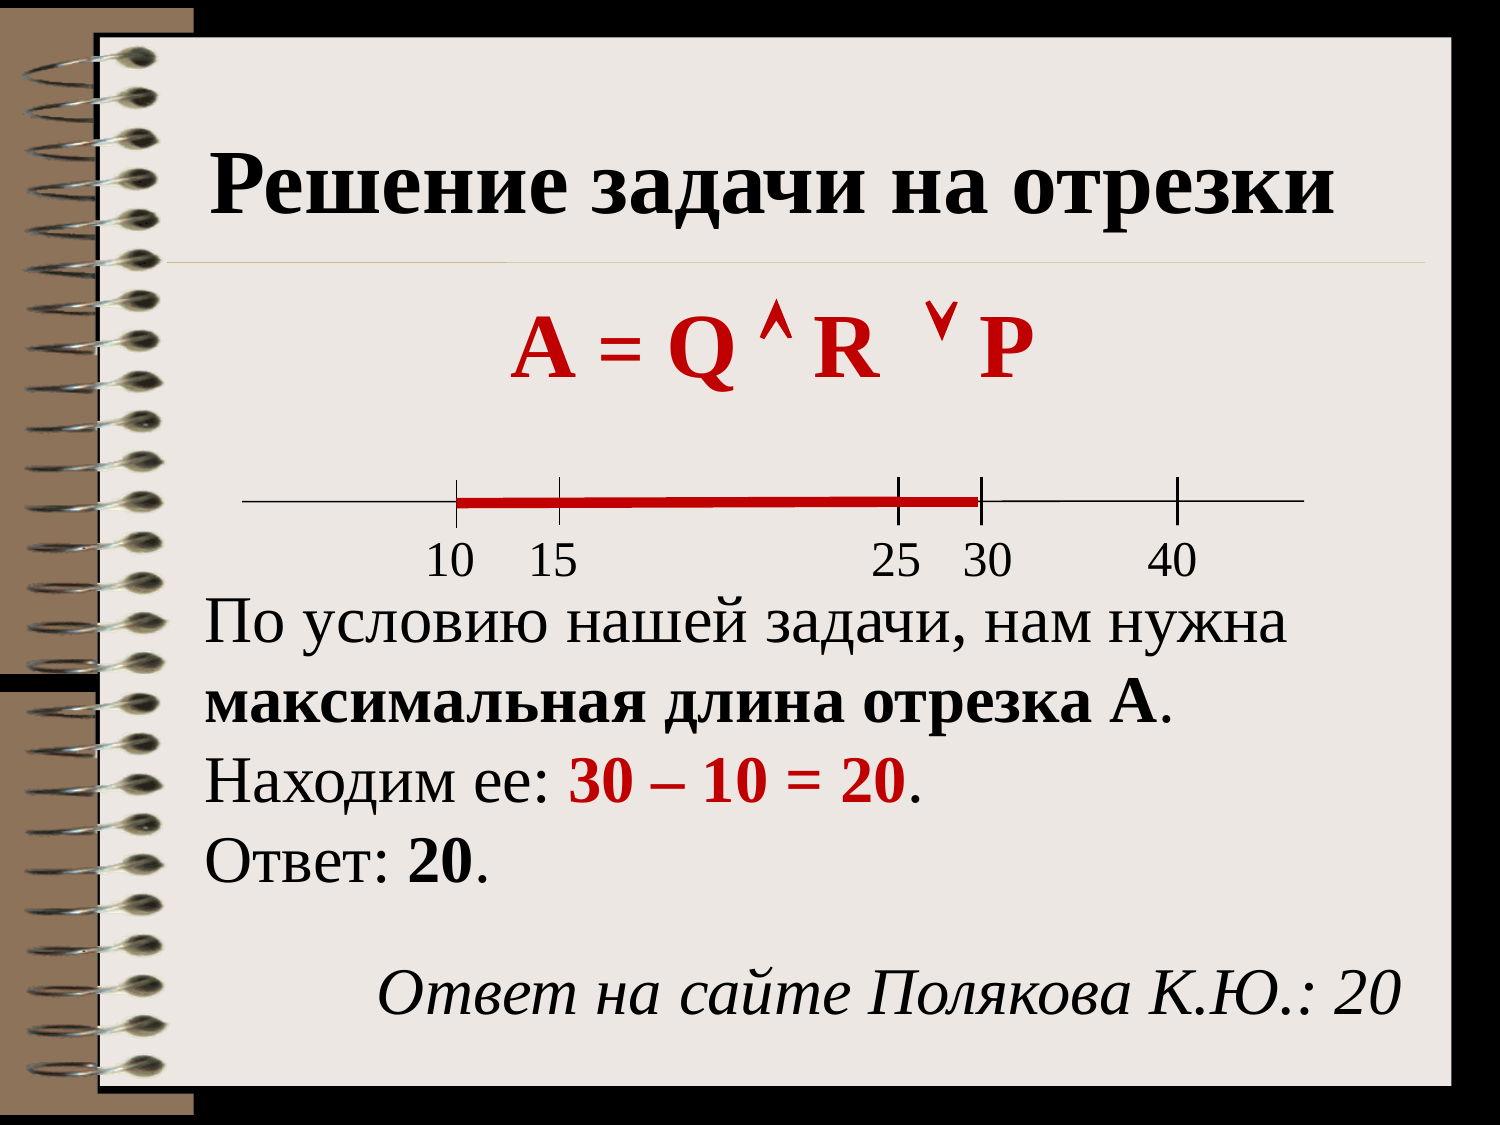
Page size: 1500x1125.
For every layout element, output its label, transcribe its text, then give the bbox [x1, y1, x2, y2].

picture [0, 8, 194, 674]
picture [0, 692, 194, 1115]
text_box Ответ на сайте Полякова К.Ю.: 20 [295, 940, 1418, 1036]
text_box По условию нашей задачи, нам нужна максимальная длина отрезка А. Находим ее: 30 – 10 = 20. Ответ: 20. [189, 568, 1442, 903]
text_box А = Q  R  P [495, 278, 1051, 404]
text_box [241, 477, 1305, 596]
text_box Решение задачи на отрезки [194, 114, 1436, 240]
